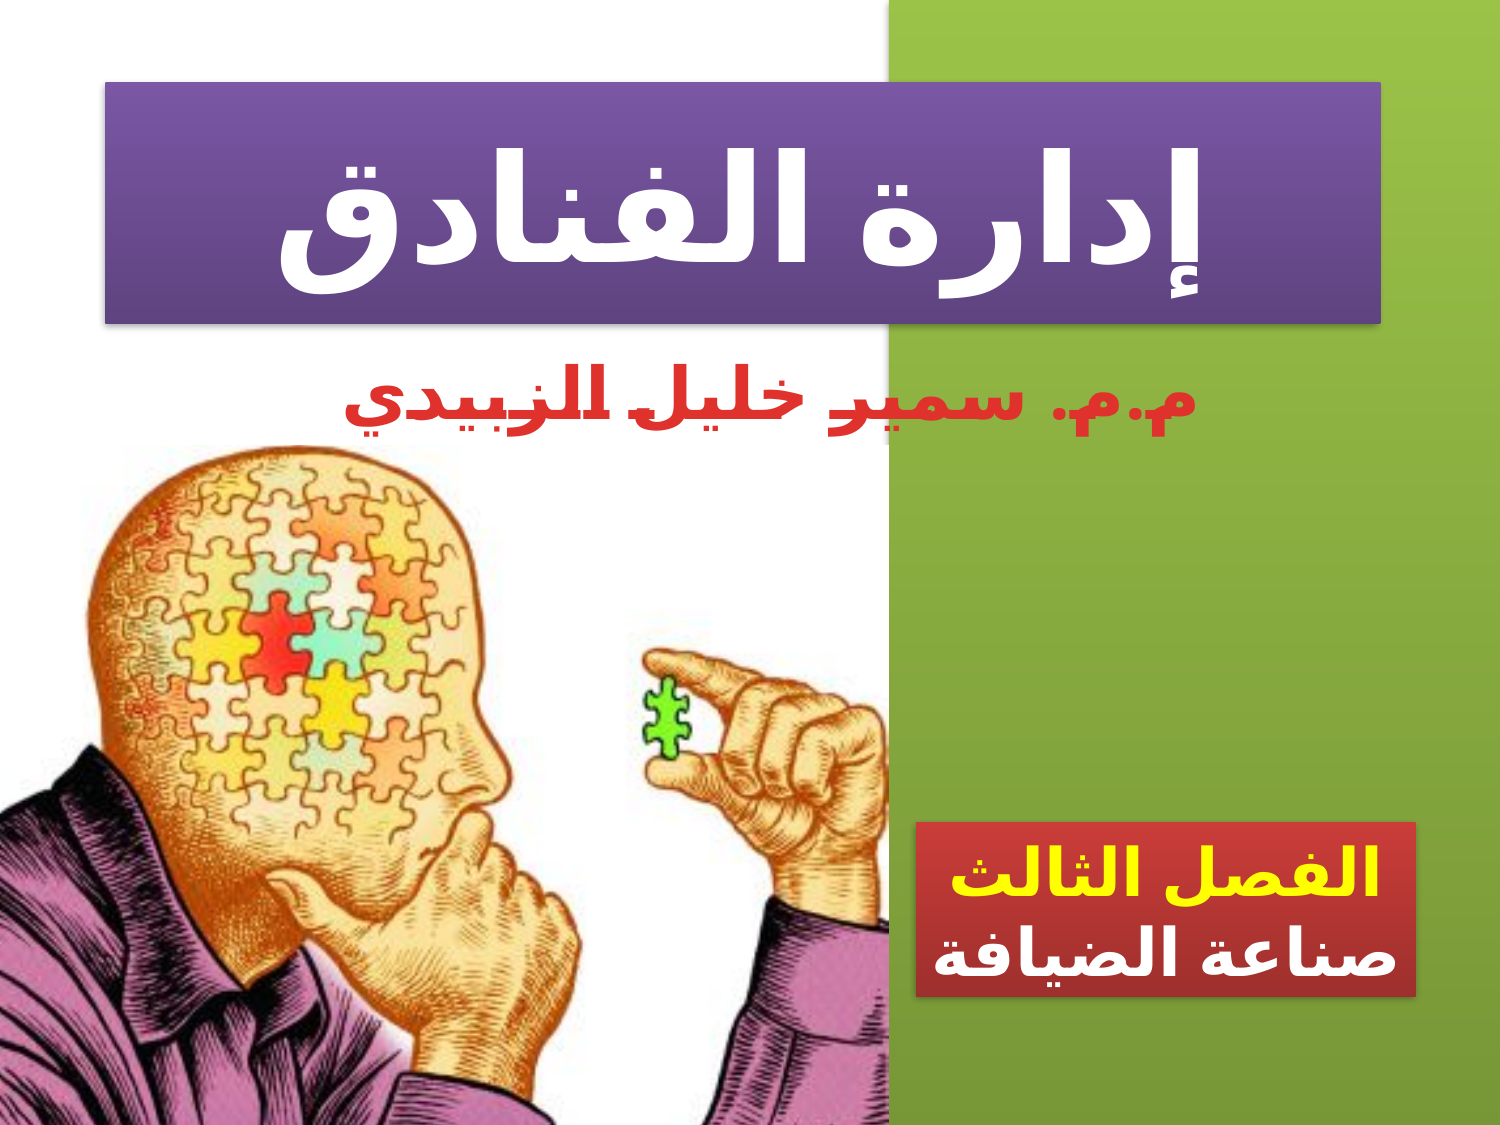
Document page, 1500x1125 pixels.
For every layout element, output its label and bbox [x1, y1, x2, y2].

text_box [888, 0, 1500, 1125]
text_box [0, 81, 1381, 1125]
